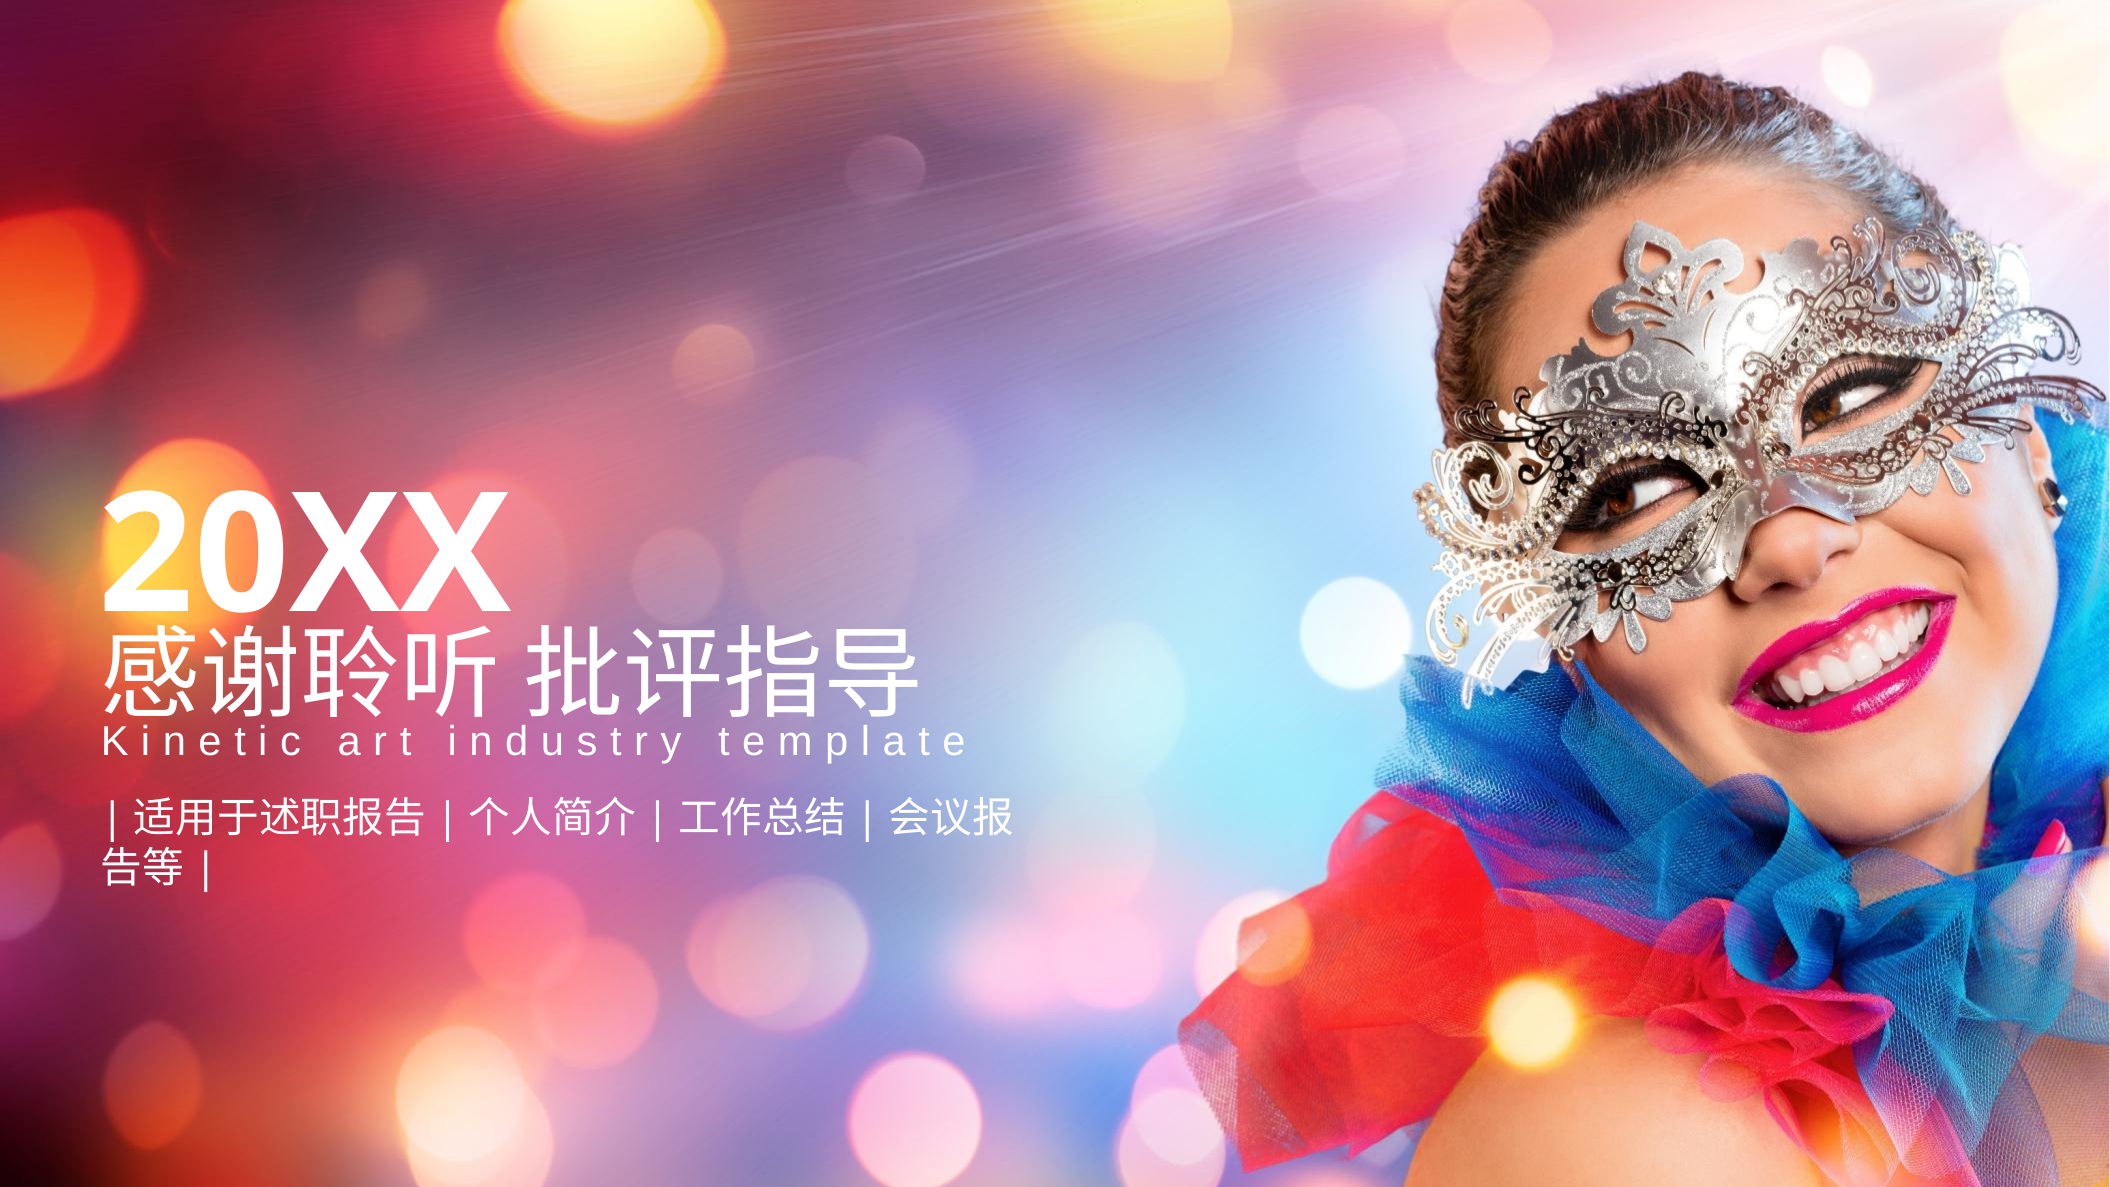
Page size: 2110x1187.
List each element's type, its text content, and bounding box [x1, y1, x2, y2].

text_box 感谢聆听 批评指导 [86, 602, 1197, 737]
text_box 20XX [51, 437, 560, 653]
text_box [0, 0, 2110, 1187]
text_box |适用于述职报告|个人简介|工作总结|会议报告等| [86, 782, 1055, 898]
text_box Kinetic art industry template [86, 737, 1055, 771]
